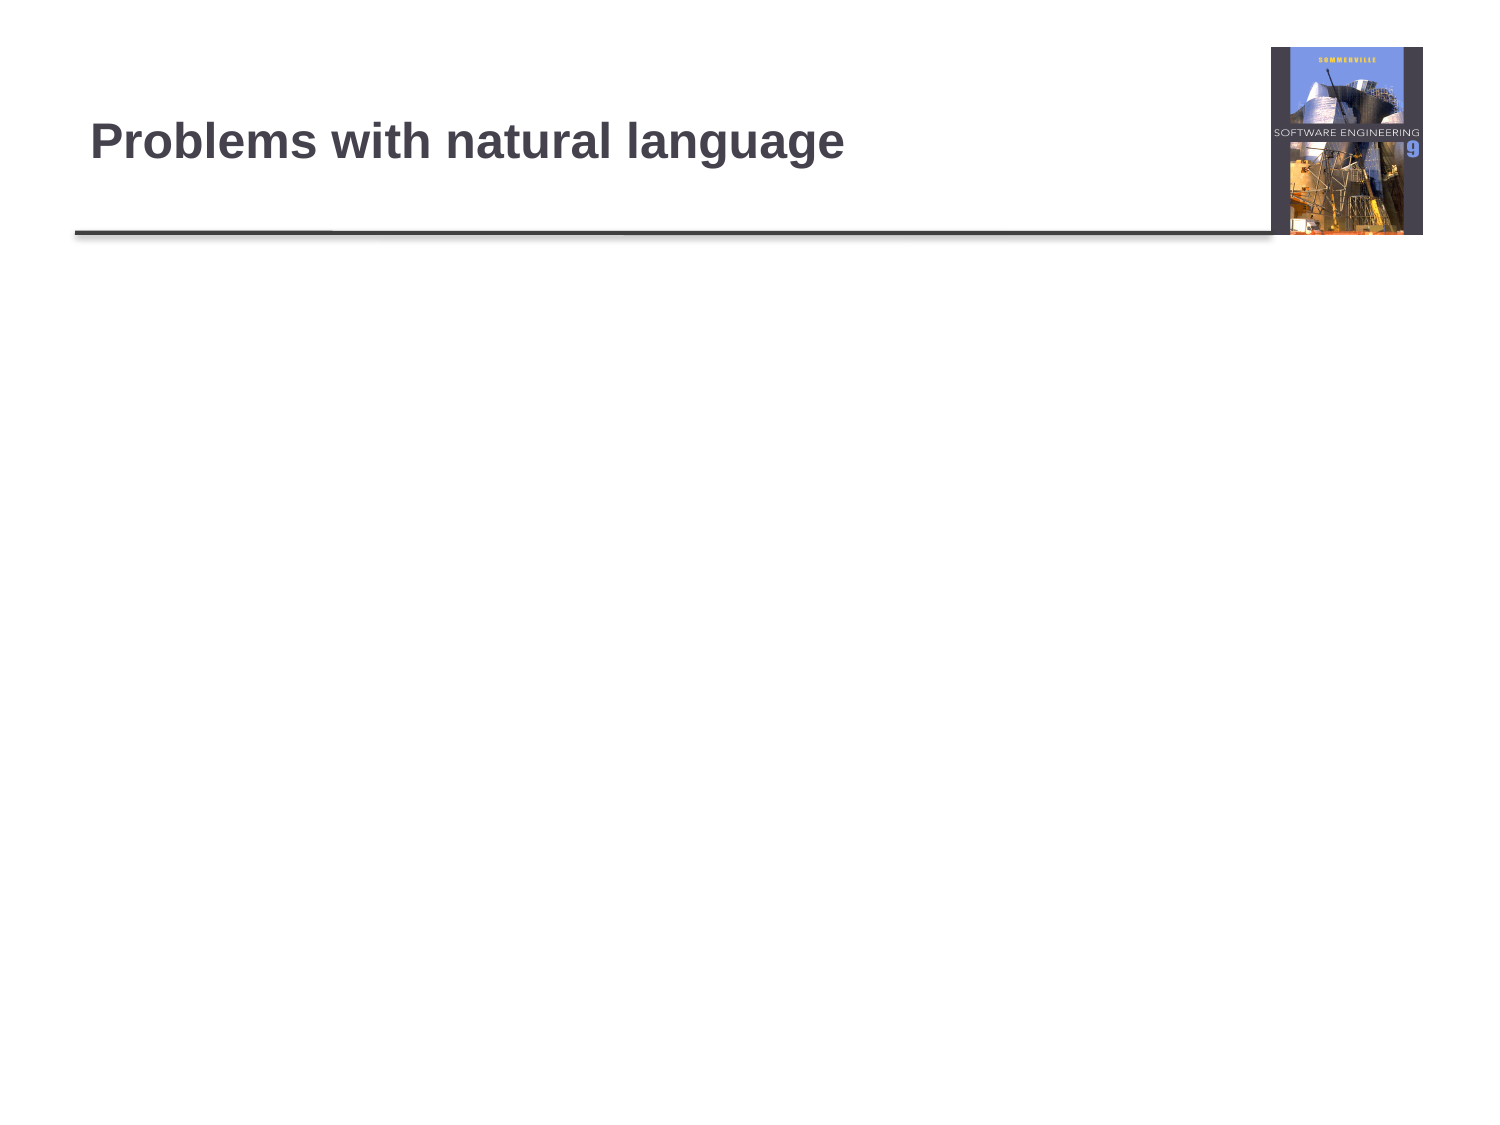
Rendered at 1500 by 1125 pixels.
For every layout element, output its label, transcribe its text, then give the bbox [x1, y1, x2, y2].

title Problems with natural language [74, 44, 1272, 233]
picture [1272, 47, 1423, 235]
